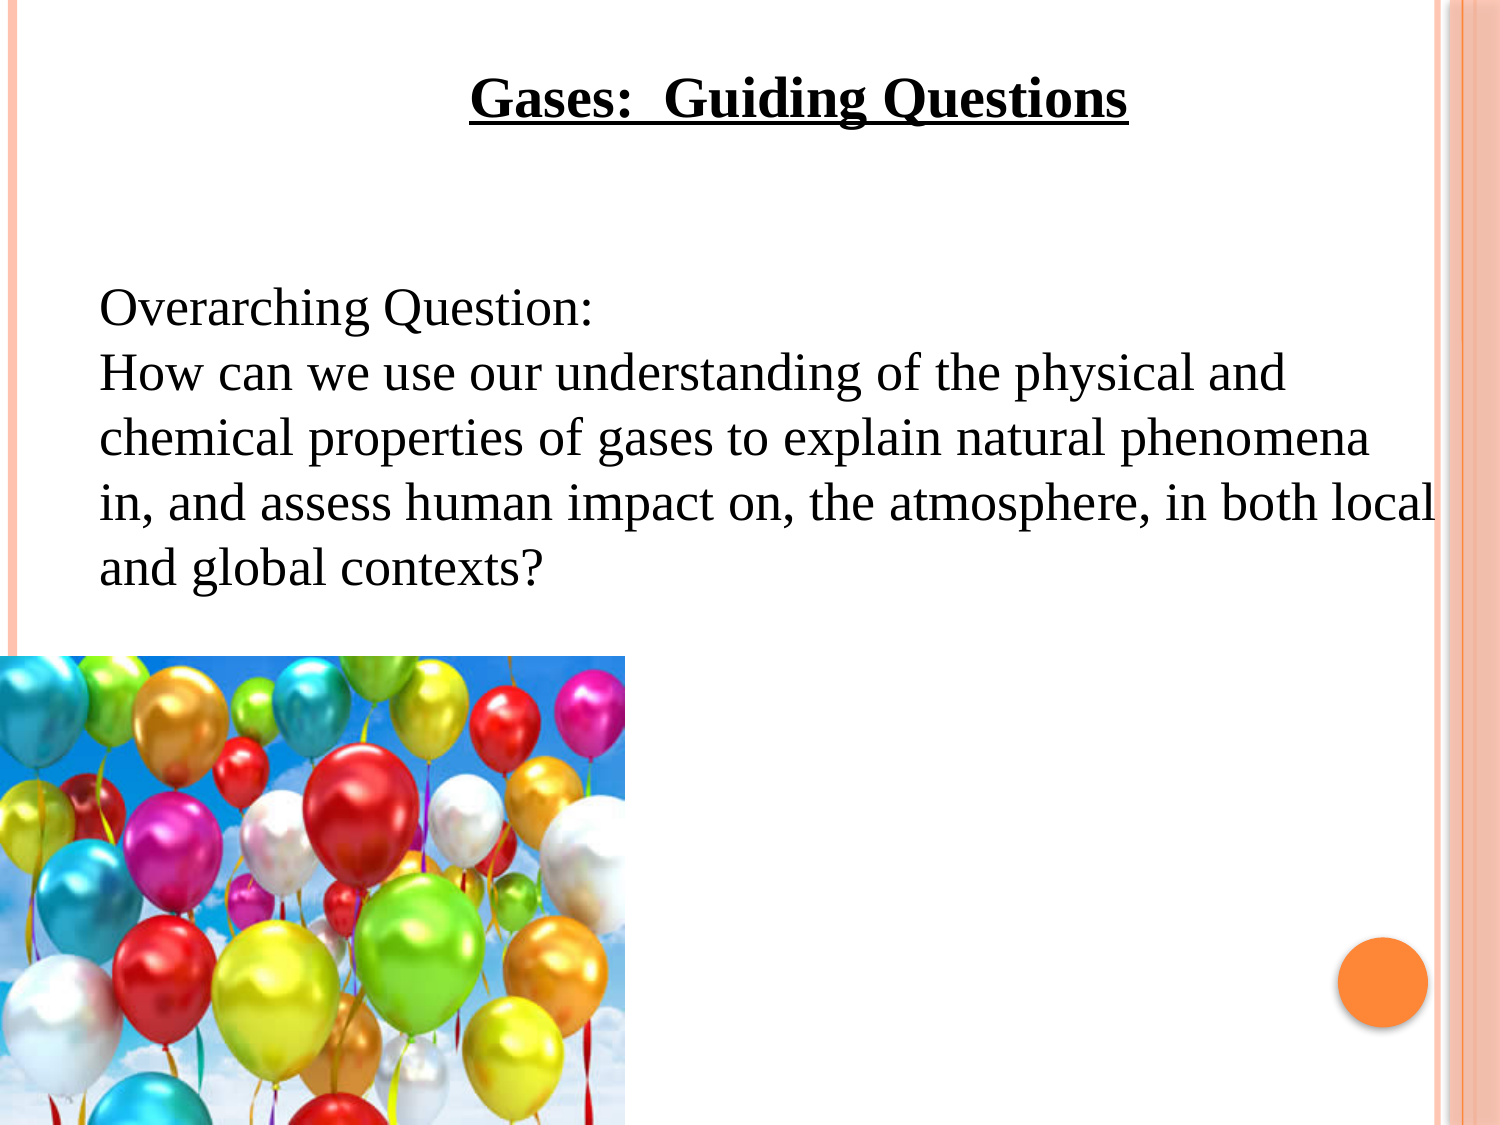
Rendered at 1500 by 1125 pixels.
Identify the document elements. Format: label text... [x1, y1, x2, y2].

text_box Overarching Question: How can we use our understanding of the physical and chemical properties of gases to explain natural phenomena in, and assess human impact on, the atmosphere, in both local and global contexts? [84, 263, 1454, 604]
picture [0, 655, 626, 1125]
text_box Gases: Guiding Questions [454, 52, 1145, 137]
